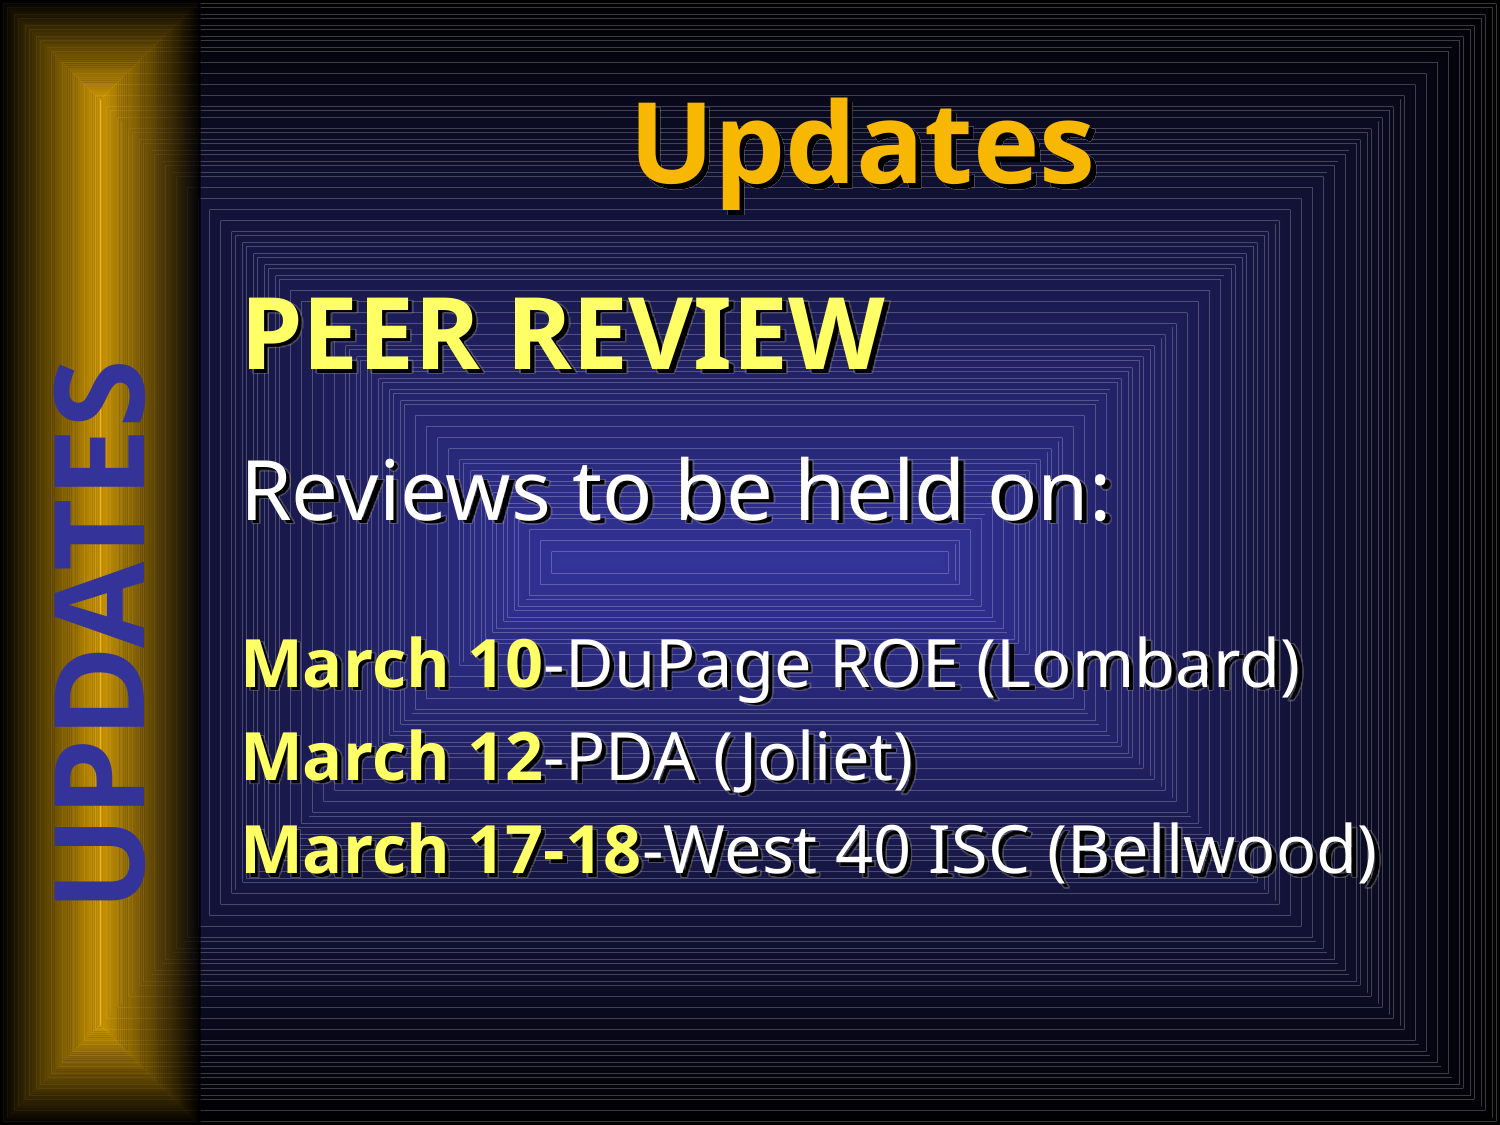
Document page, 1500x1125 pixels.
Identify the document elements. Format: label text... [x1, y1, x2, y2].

list PEER REVIEW Reviews to be held on: March 10-DuPage ROE (Lombard) March 12-PDA (Joliet) March 17-18-West 40 ISC (Bellwood) [224, 262, 1500, 1006]
title Updates [224, 44, 1500, 233]
text_box UPDATES [12, 0, 178, 927]
